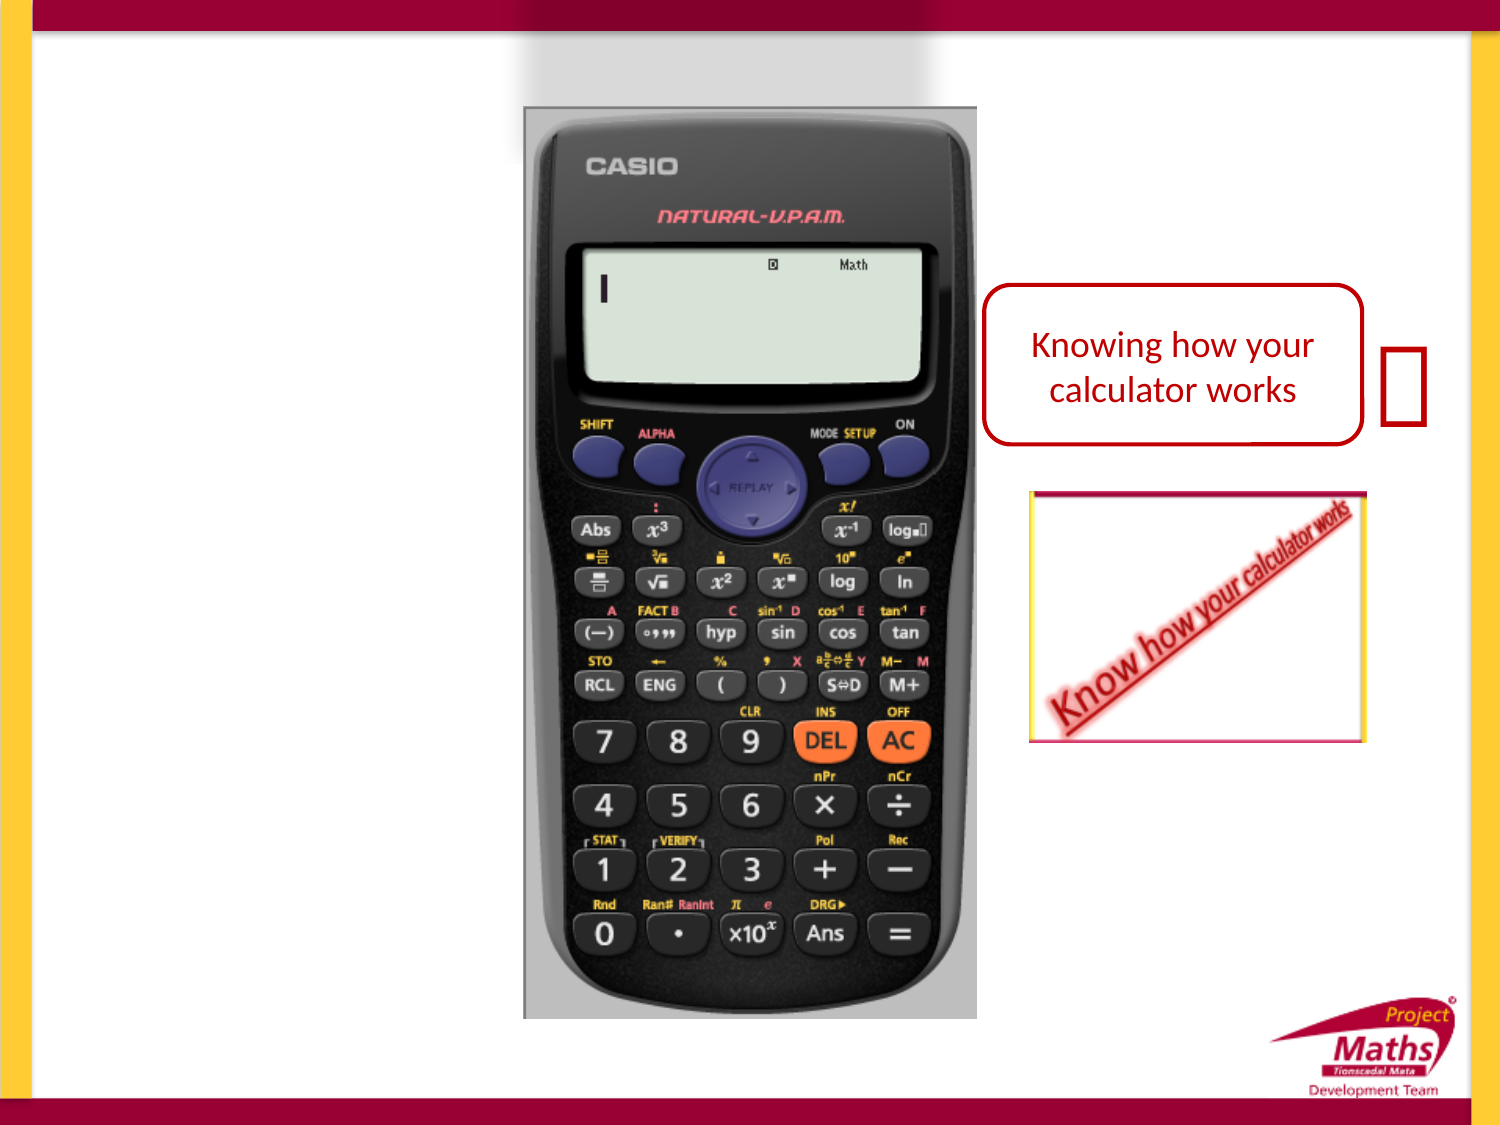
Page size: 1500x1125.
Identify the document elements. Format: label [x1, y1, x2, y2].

picture [1269, 987, 1466, 1098]
text_box [983, 284, 1493, 445]
picture [1029, 491, 1367, 743]
picture [523, 106, 977, 1019]
